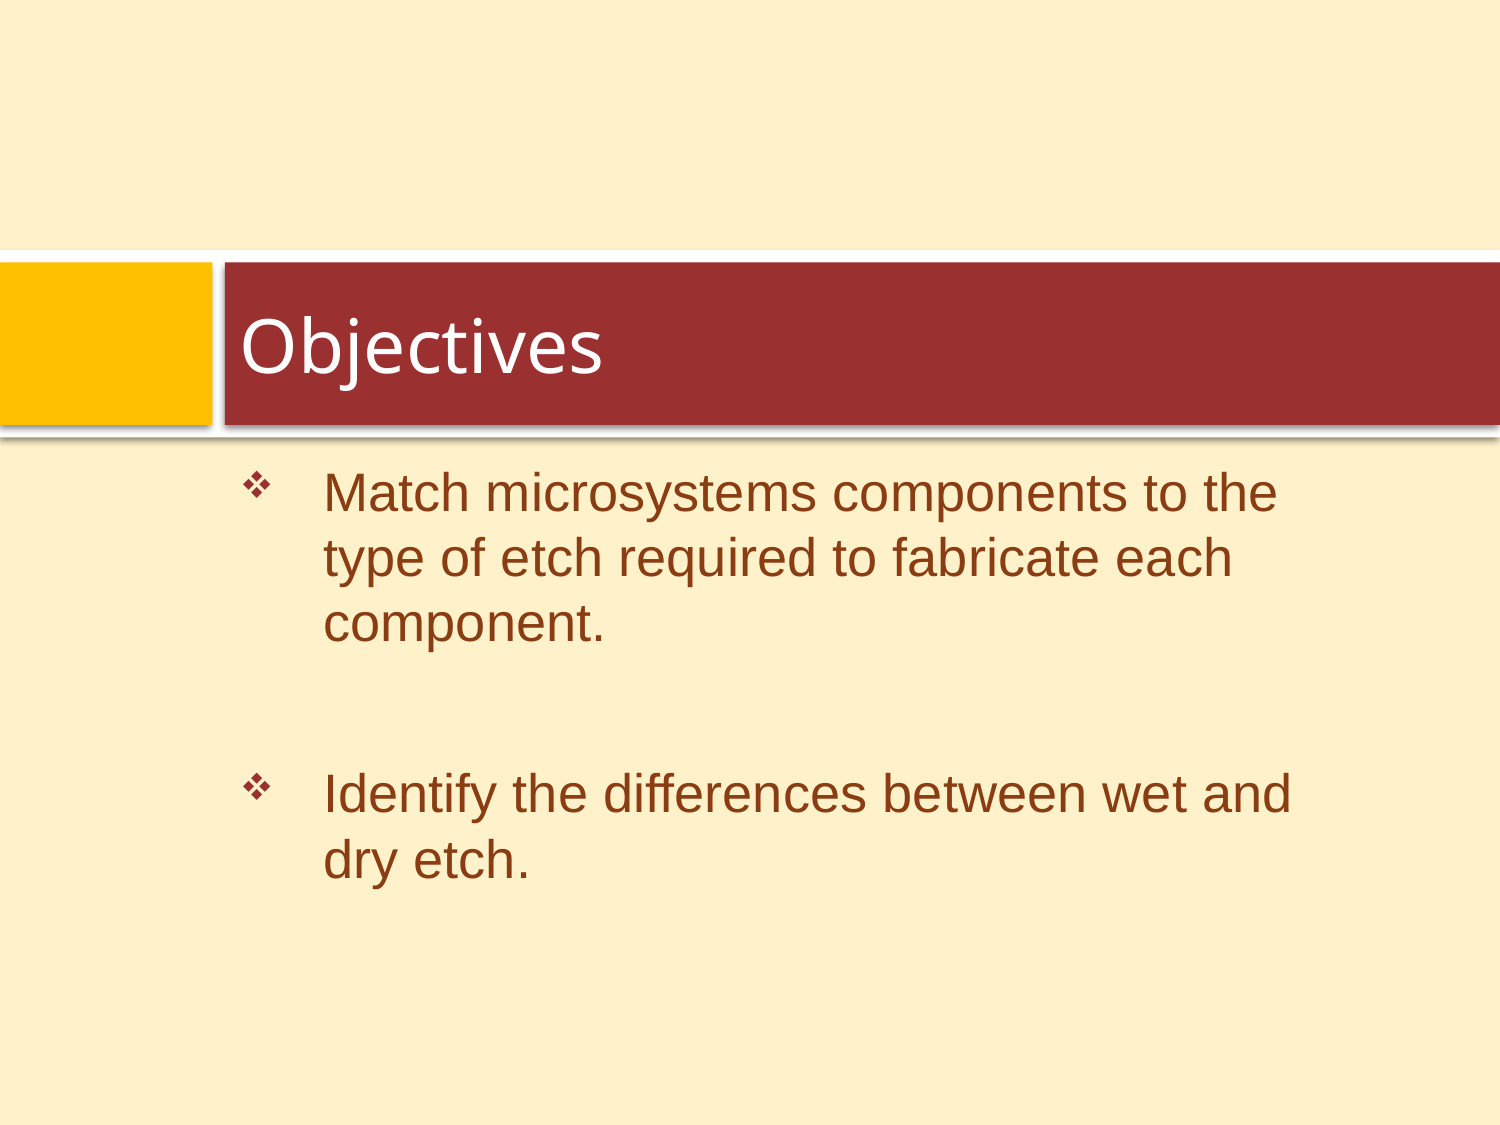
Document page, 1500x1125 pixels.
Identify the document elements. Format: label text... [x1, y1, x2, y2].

title Objectives [225, 262, 1475, 425]
list Match microsystems components to the type of etch required to fabricate each component. Identify the differences between wet and dry etch. [225, 450, 1394, 1004]
